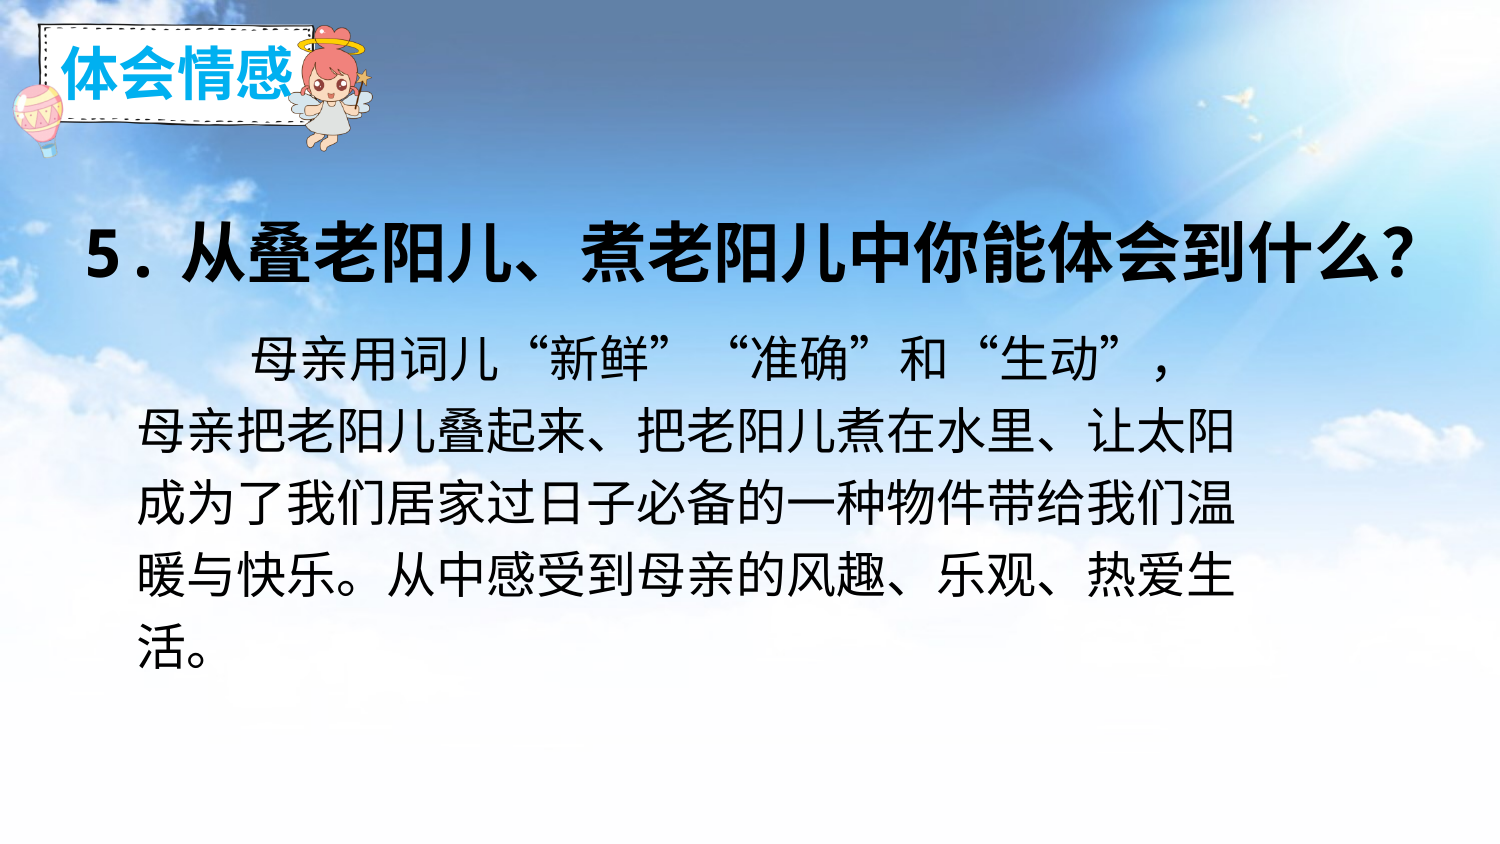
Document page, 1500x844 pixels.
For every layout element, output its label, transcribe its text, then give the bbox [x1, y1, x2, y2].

picture [0, 0, 1500, 844]
text_box 5.从叠老阳儿、煮老阳儿中你能体会到什么？ [69, 172, 1470, 709]
text_box 母亲用词儿“新鲜”“准确”和“生动”，母亲把老阳儿叠起来、把老阳儿煮在水里、让太阳成为了我们居家过日子必备的一种物件带给我们温暖与快乐。从中感受到母亲的风趣、乐观、热爱生活。 [121, 308, 1261, 683]
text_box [14, 17, 392, 164]
